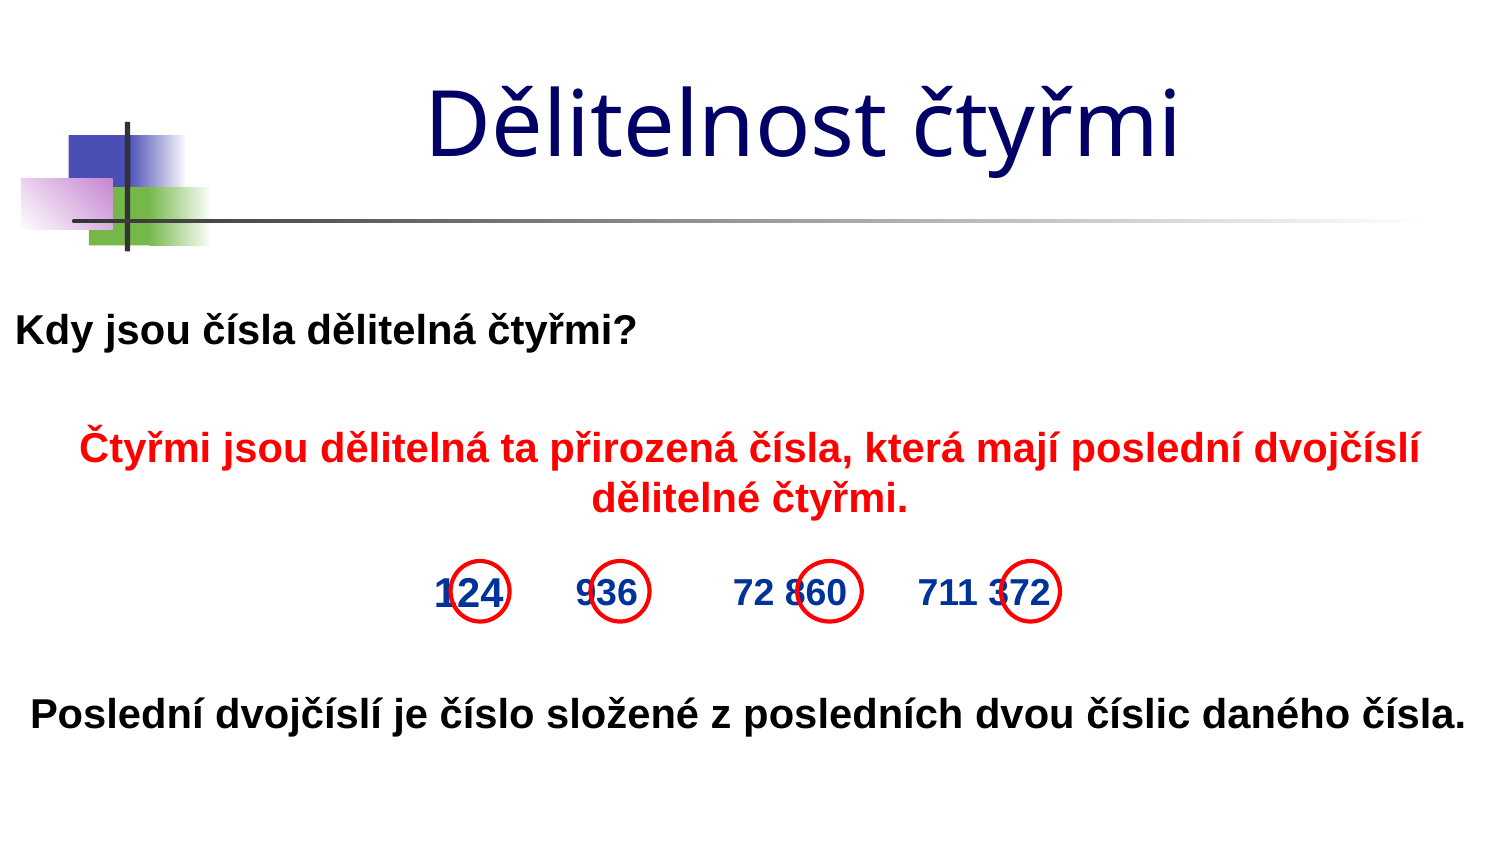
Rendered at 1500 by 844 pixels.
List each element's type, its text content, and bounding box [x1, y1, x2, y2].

text_box 72 860 [718, 560, 828, 621]
text_box 711 372 [1031, 560, 1066, 621]
text_box 72 860 [831, 560, 873, 621]
title Dělitelnost čtyřmi [106, 29, 1500, 210]
text_box [450, 560, 510, 622]
text_box Čtyřmi jsou dělitelná ta přirozená čísla, která mají poslední dvojčíslí dělitelné čtyřmi. [0, 413, 1500, 529]
text_box 936 [560, 560, 619, 621]
text_box 711 372 [902, 560, 1029, 621]
text_box [1000, 560, 1060, 622]
text_box 124 [419, 558, 538, 623]
text_box Poslední dvojčíslí je číslo složené z posledních dvou číslic daného čísla. [0, 679, 1499, 744]
text_box Kdy jsou čísla dělitelná čtyřmi? [0, 295, 695, 361]
text_box 936 [621, 560, 680, 621]
text_box [590, 560, 650, 622]
text_box [797, 560, 862, 622]
